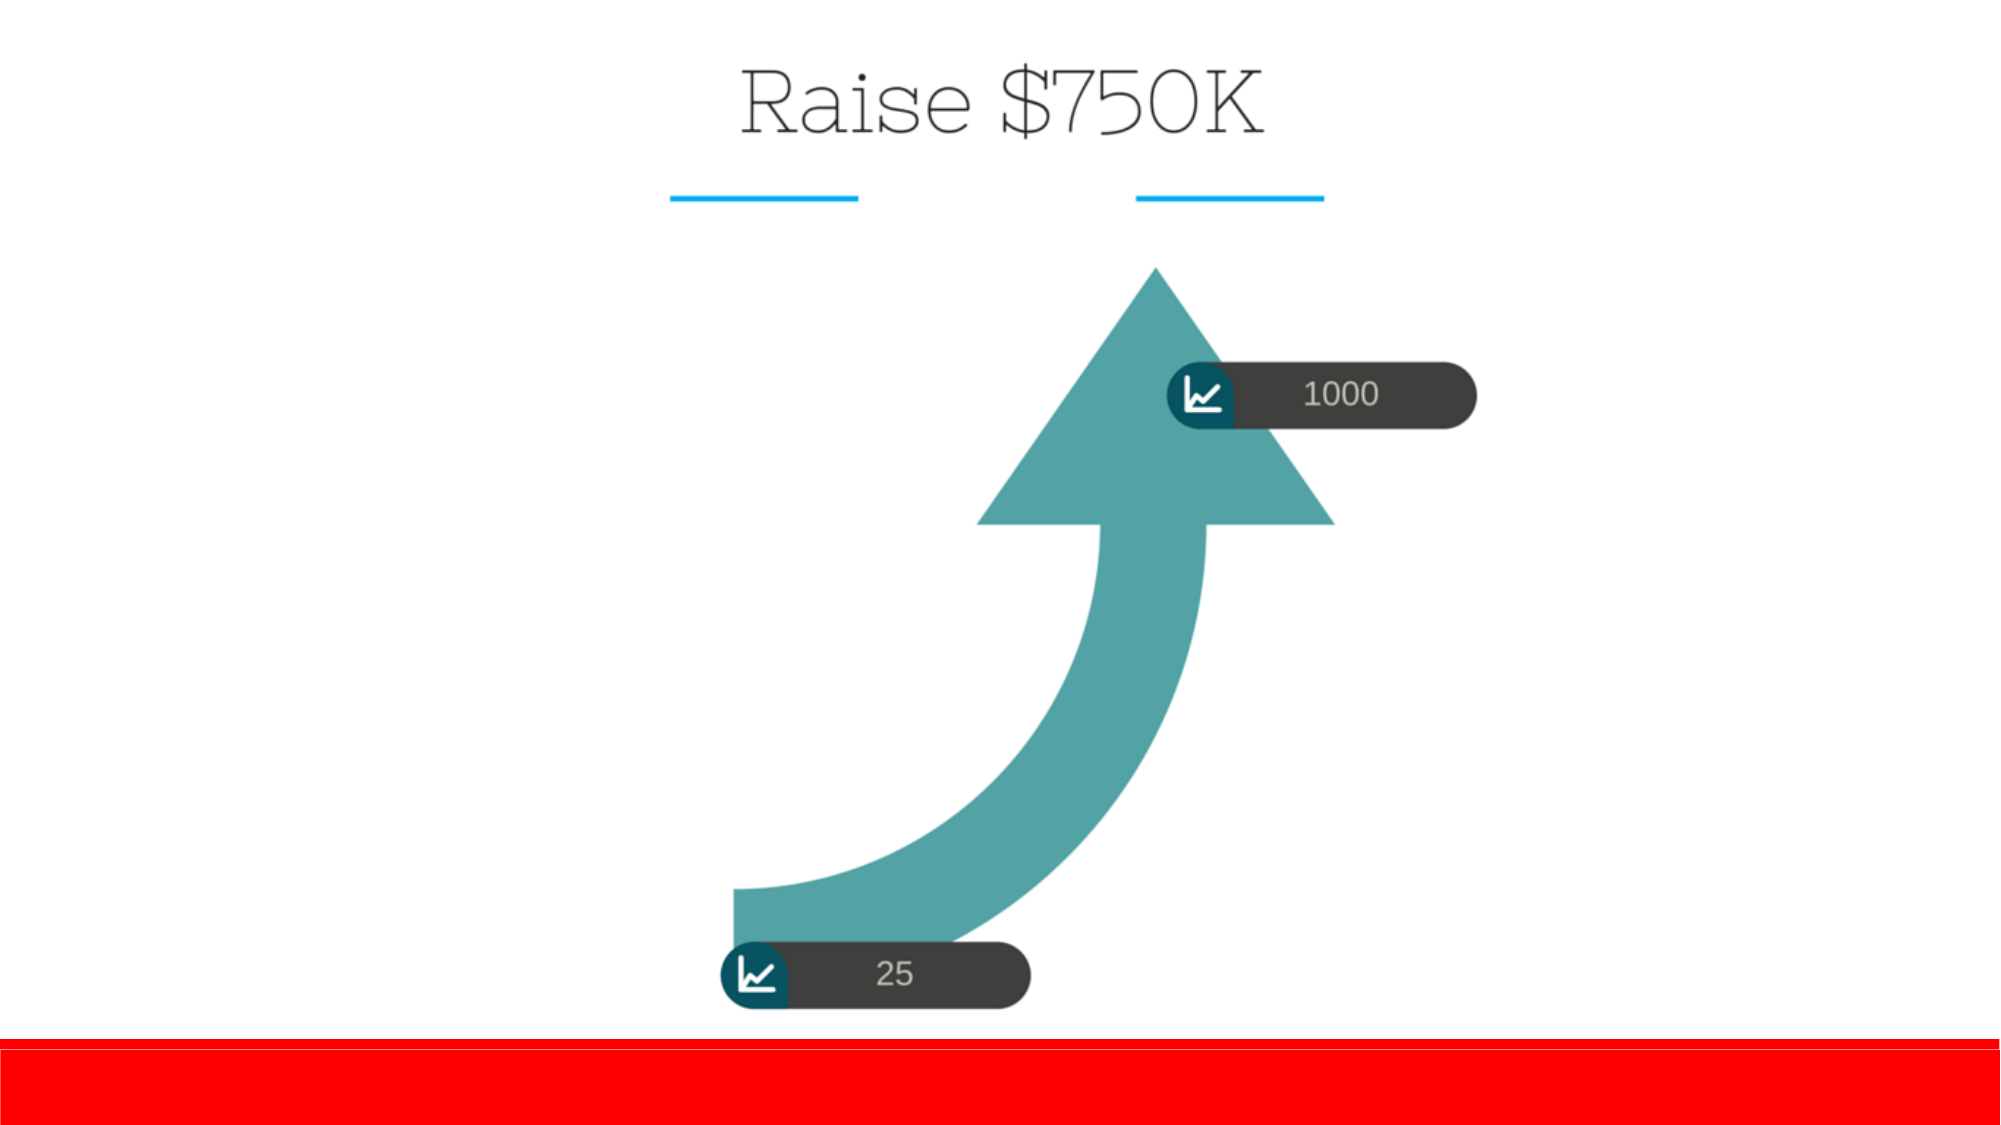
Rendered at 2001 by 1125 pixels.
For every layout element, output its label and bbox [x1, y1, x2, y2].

picture [249, 0, 1751, 1037]
